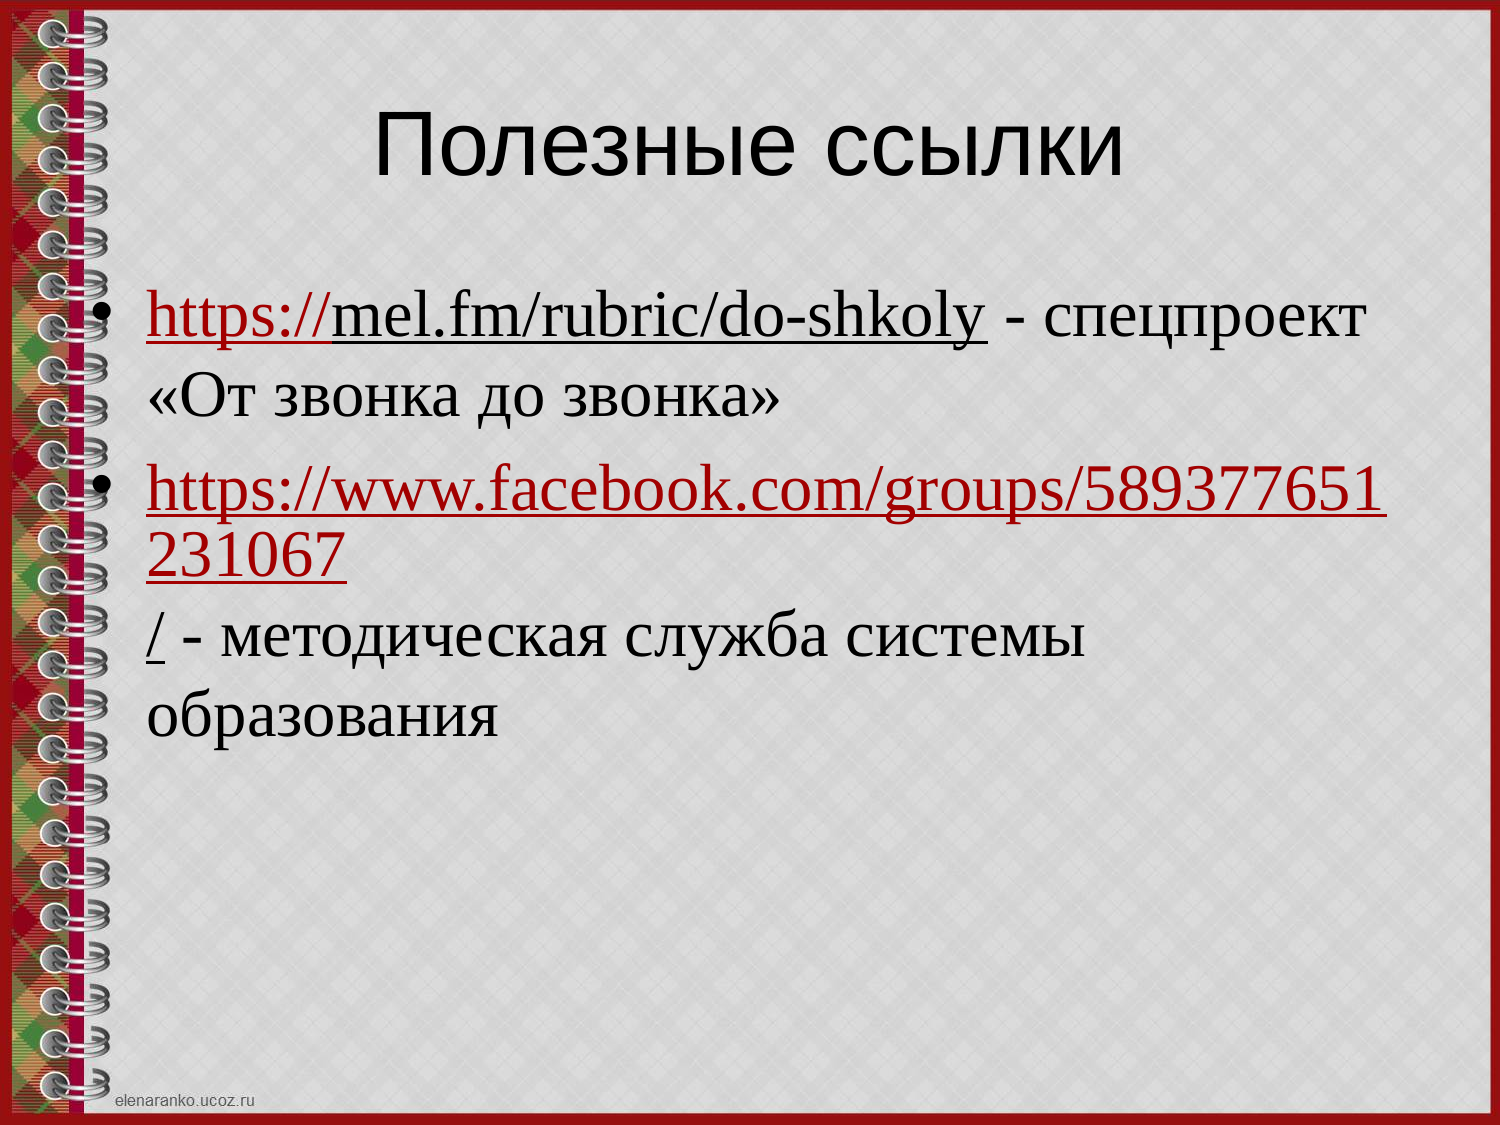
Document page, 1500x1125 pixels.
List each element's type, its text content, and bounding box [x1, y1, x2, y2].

list https://mel.fm/rubric/do-shkoly - спецпроект «От звонка до звонка» https://www.facebook.com/groups/589377651231067/ - методическая служба системы образования [75, 262, 1425, 1005]
picture [0, 0, 1500, 1125]
title Полезные ссылки [75, 45, 1425, 233]
